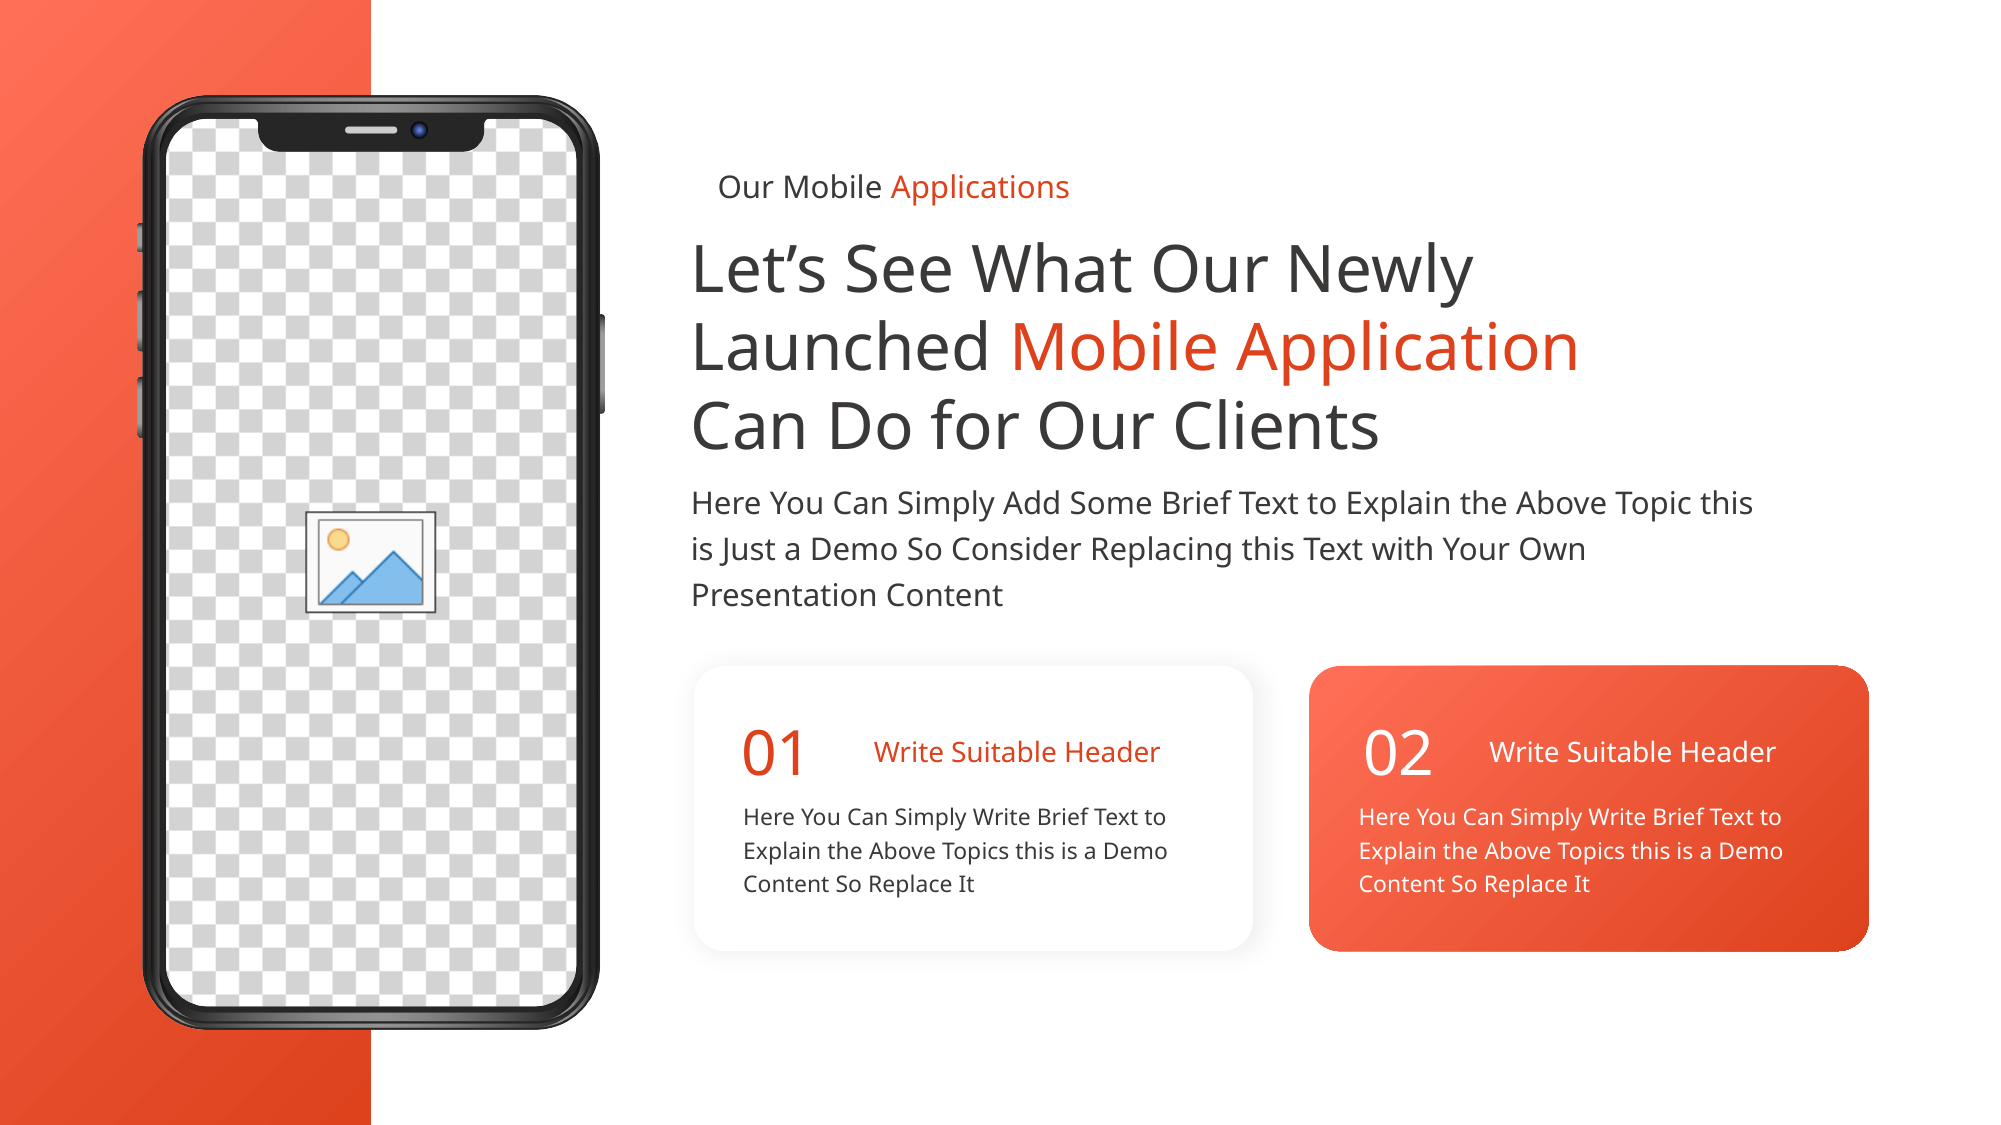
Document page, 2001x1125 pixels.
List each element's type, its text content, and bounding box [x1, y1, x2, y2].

picture [137, 95, 605, 1030]
text_box Let’s See What Our Newly Launched Mobile Application Can Do for Our Clients [676, 219, 1793, 467]
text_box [693, 665, 1254, 952]
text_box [1309, 665, 1869, 952]
text_box Our Mobile Applications [702, 159, 1086, 212]
text_box Here You Can Simply Add Some Brief Text to Explain the Above Topic this is Just a Demo So Consider Replacing this Text with Your Own Presentation Content [676, 467, 1793, 620]
text_box [0, 0, 371, 1125]
